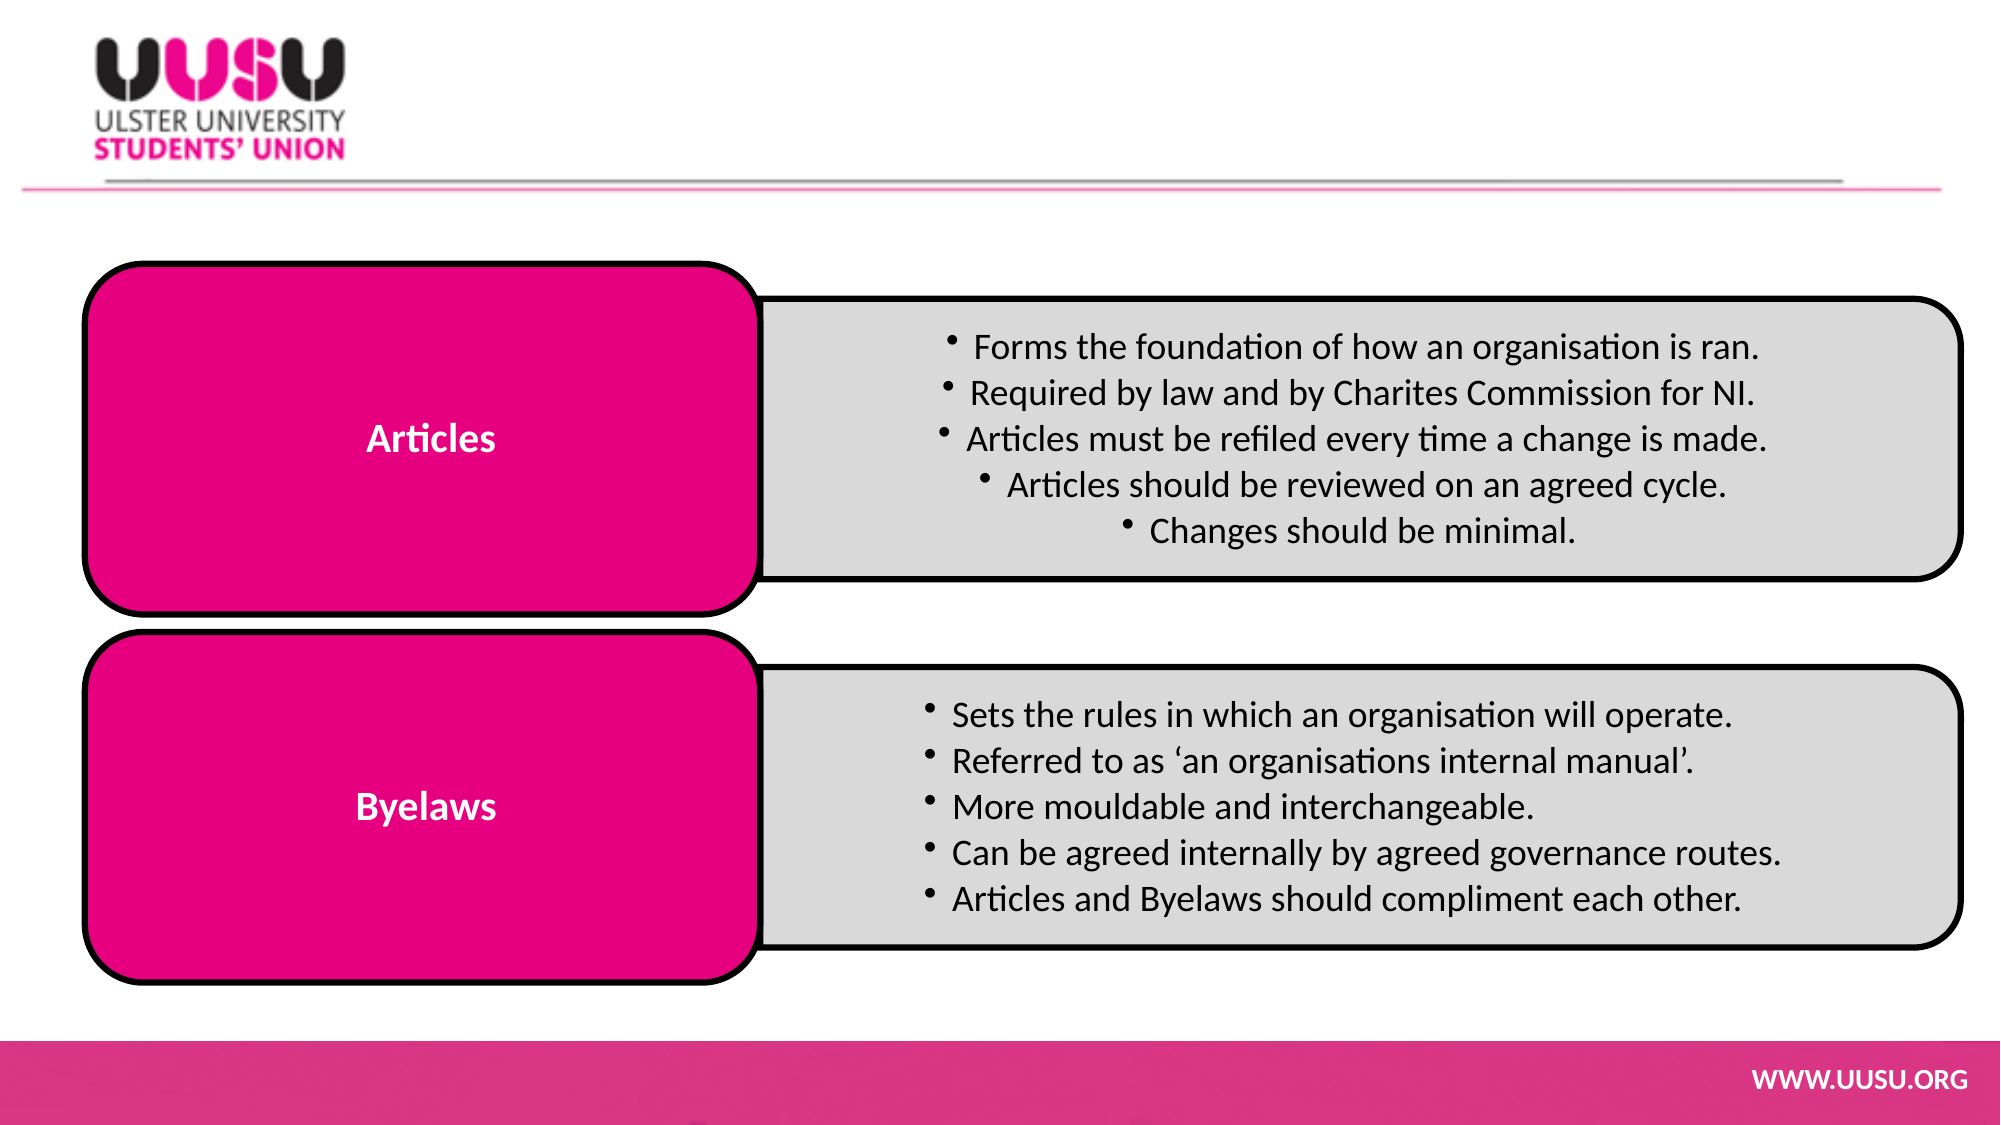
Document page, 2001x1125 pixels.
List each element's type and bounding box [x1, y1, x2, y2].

text_box [84, 263, 1961, 983]
text_box [700, 983, 1627, 987]
picture [0, 1041, 2000, 1125]
picture [0, 0, 1990, 200]
